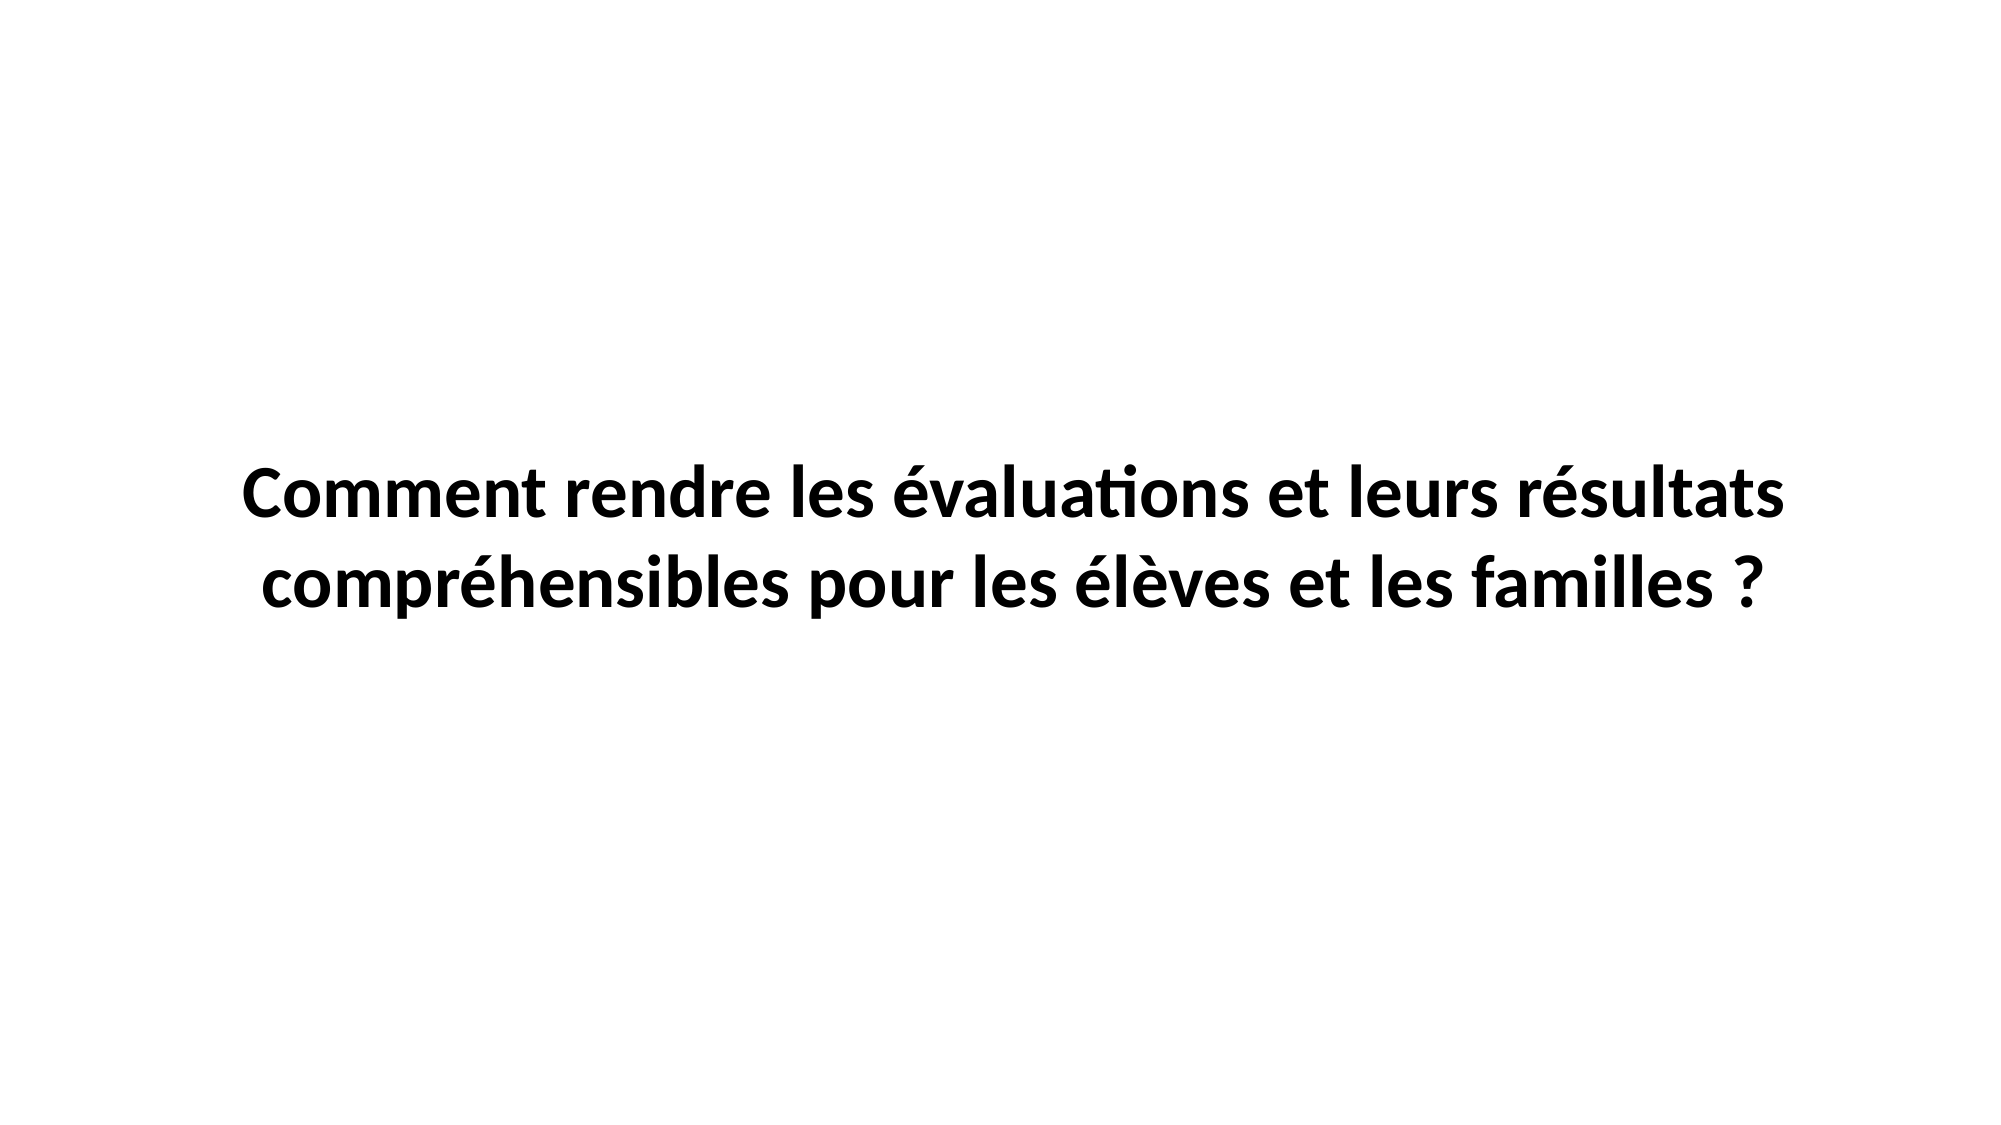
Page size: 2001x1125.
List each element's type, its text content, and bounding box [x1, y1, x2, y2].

text_box Comment rendre les évaluations et leurs résultats compréhensibles pour les élèves et les familles ? [159, 435, 1871, 630]
